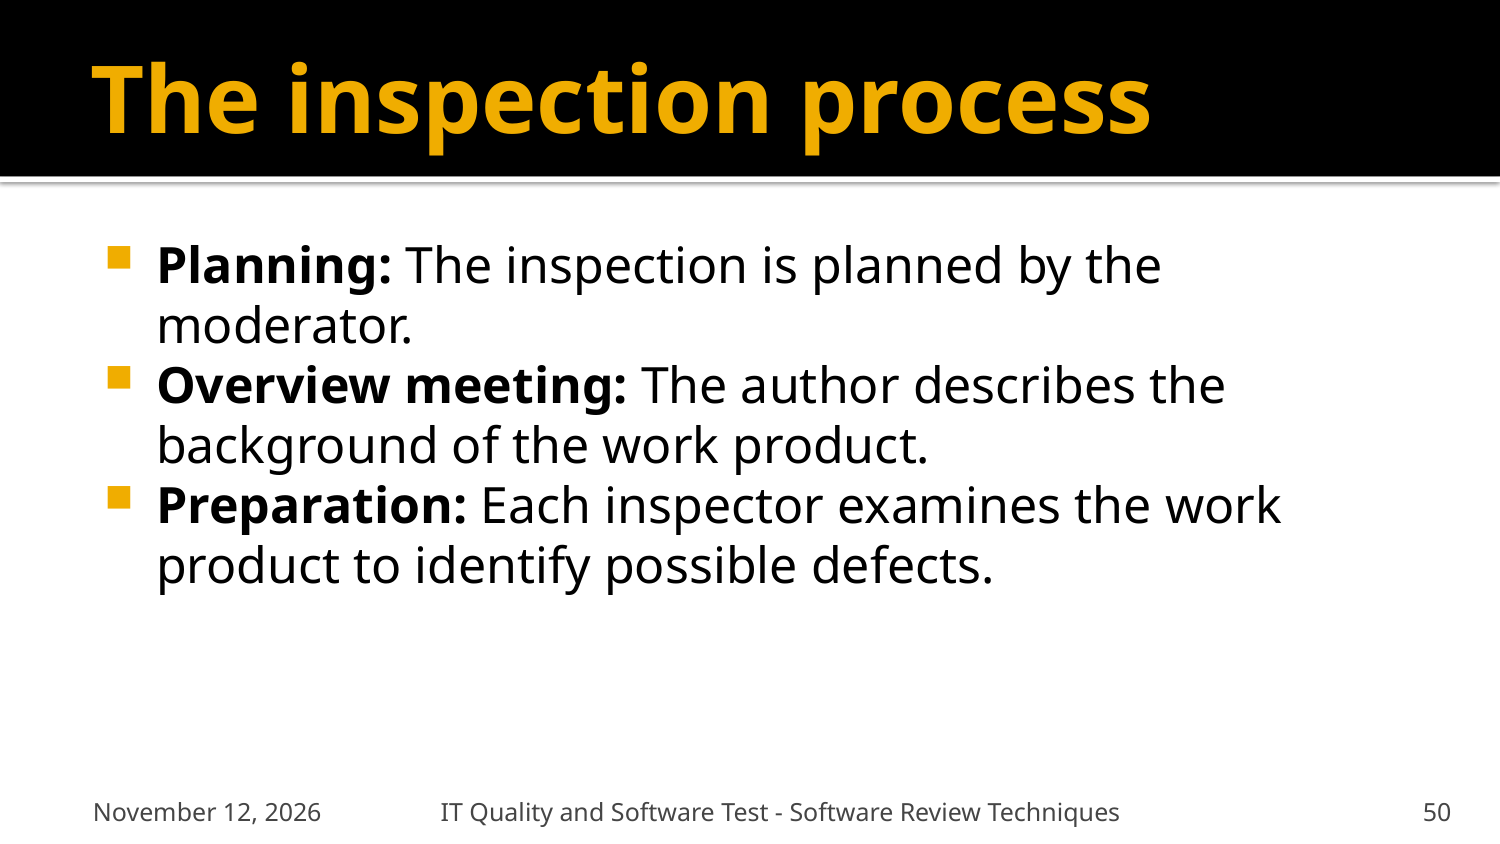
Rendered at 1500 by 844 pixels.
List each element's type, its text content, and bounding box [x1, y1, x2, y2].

list Planning: The inspection is planned by the moderator. Overview meeting: The author describes the background of the work product. Preparation: Each inspector examines the work product to identify possible defects. [75, 218, 1425, 788]
slide_number 50 [1345, 796, 1467, 831]
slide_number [75, 796, 425, 831]
footer IT Quality and Software Test - Software Review Techniques [433, 796, 1337, 831]
title The inspection process [75, 19, 1425, 174]
